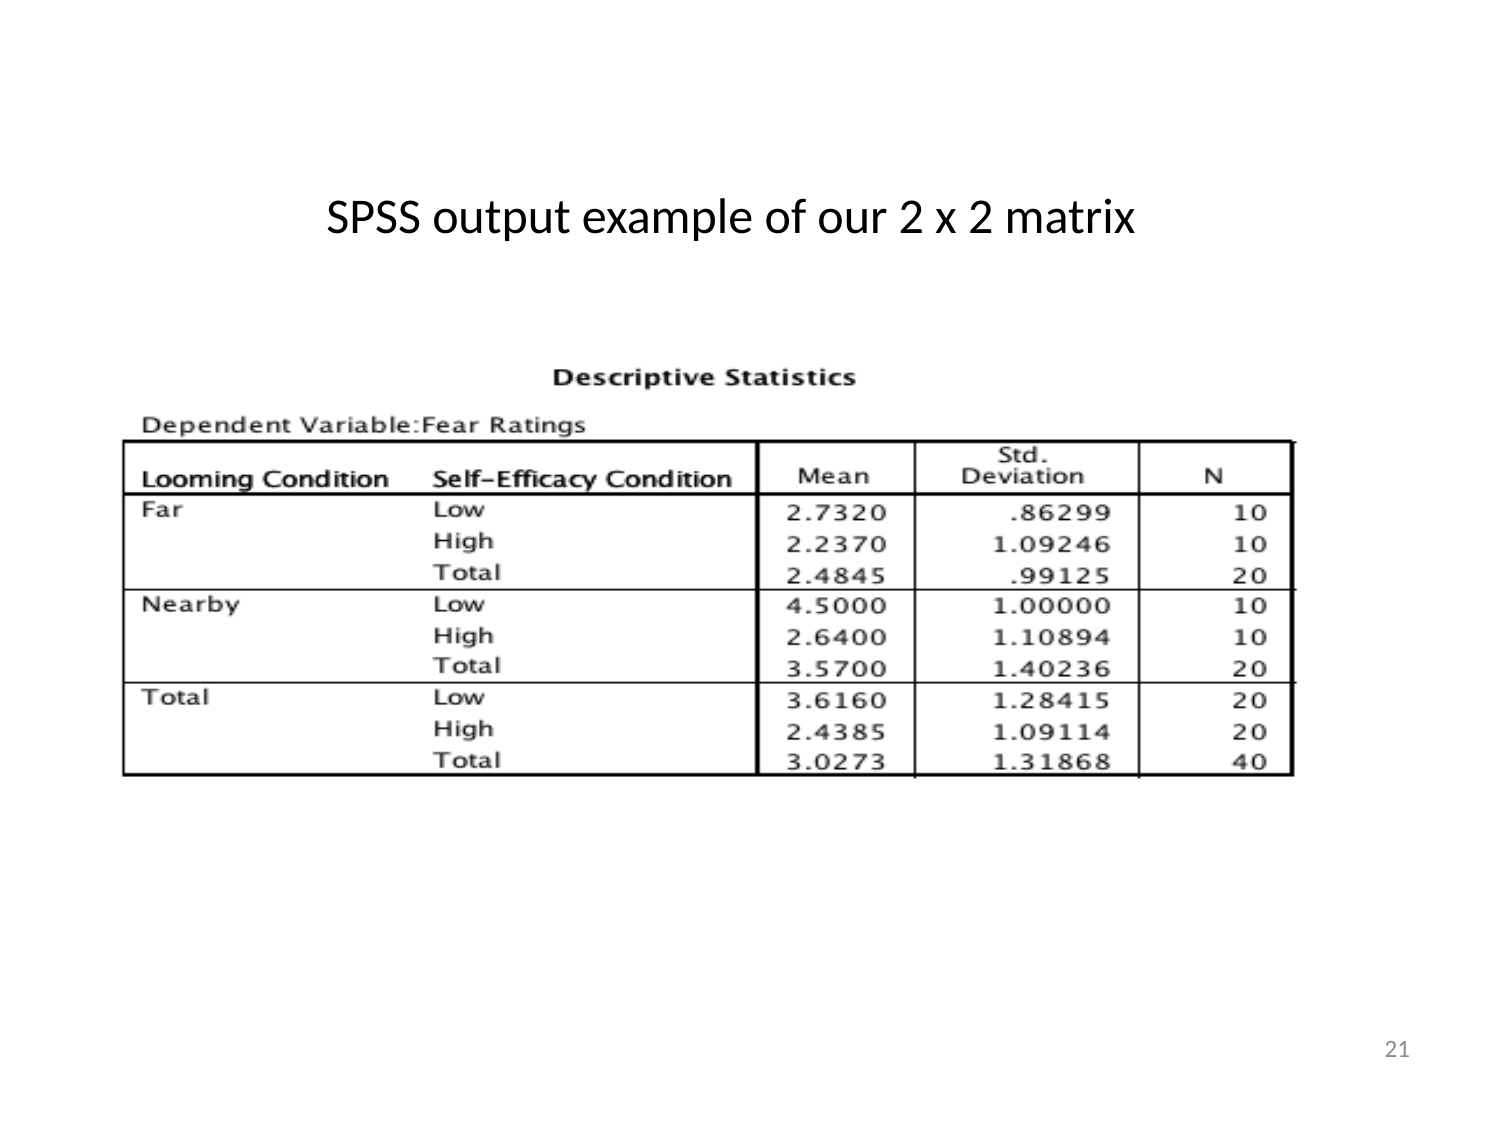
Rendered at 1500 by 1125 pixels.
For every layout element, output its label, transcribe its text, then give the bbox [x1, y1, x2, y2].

title SPSS output example of our 2 x 2 matrix [75, 155, 1388, 272]
slide_number 21 [1074, 1025, 1425, 1100]
picture [116, 361, 1317, 798]
